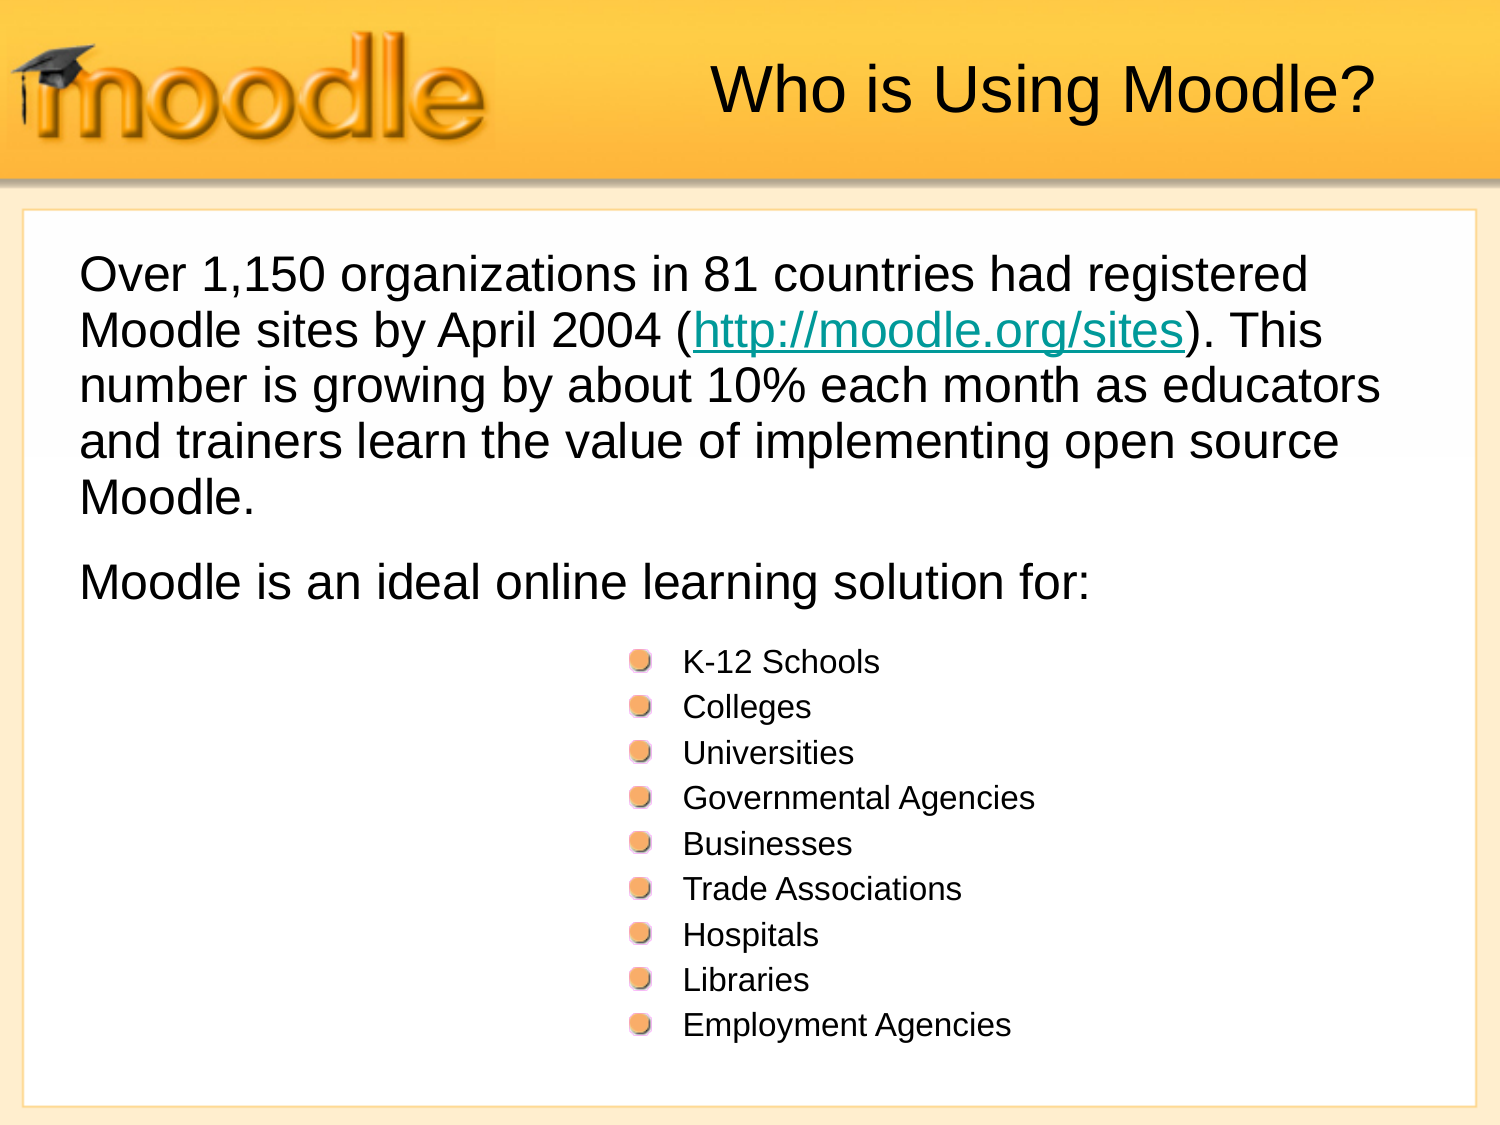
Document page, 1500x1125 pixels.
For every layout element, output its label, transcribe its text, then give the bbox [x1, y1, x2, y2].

title Who is Using Moodle? [710, 30, 1434, 150]
picture [0, 0, 1500, 1125]
text_box K-12 Schools Colleges Universities Governmental Agencies Businesses Trade Associations Hospitals Libraries Employment Agencies [628, 570, 1090, 1045]
text_box Over 1,150 organizations in 81 countries had registered Moodle sites by April 2004 (http://moodle.org/sites). This number is growing by about 10% each month as educators and trainers learn the value of implementing open source Moodle. Moodle is an ideal online learning solution for: [79, 246, 1417, 611]
